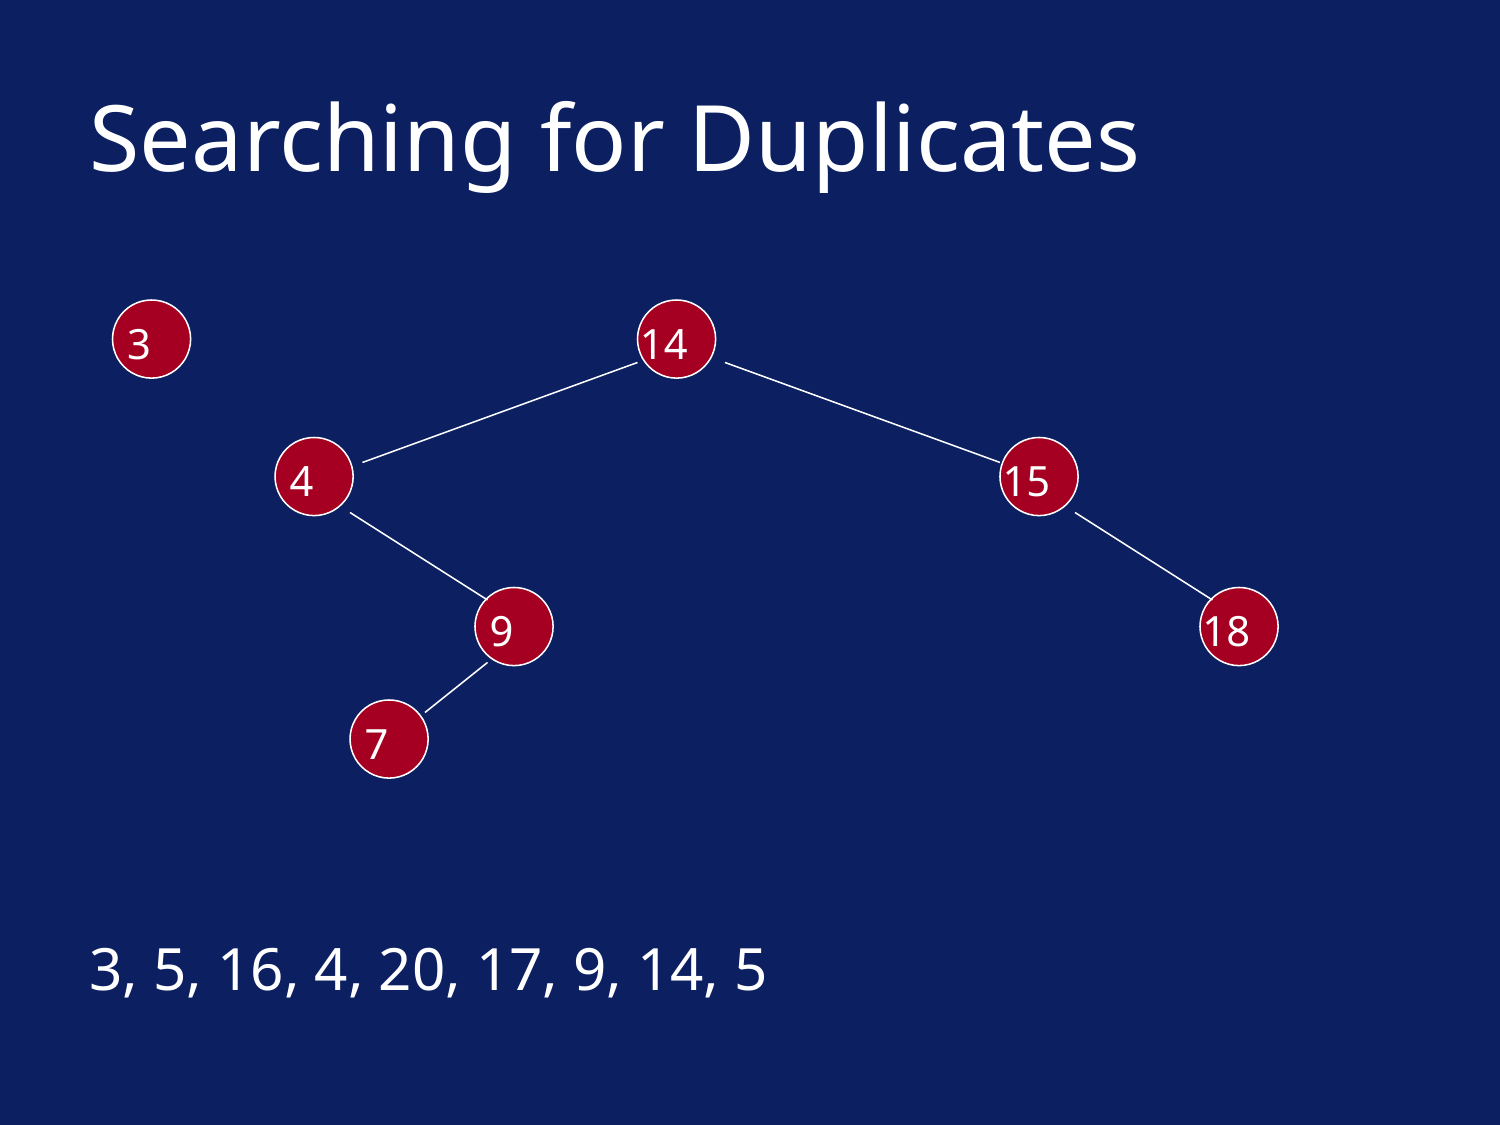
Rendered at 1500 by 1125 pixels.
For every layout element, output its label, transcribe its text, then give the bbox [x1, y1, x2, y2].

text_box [987, 437, 1079, 526]
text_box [1187, 587, 1279, 676]
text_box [424, 662, 488, 713]
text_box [349, 512, 488, 601]
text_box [724, 362, 1001, 463]
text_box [337, 699, 429, 789]
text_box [1074, 512, 1213, 601]
list 3, 5, 16, 4, 20, 17, 9, 14, 5 [74, 924, 1425, 1038]
title Searching for Duplicates [74, 59, 1425, 210]
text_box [262, 437, 354, 526]
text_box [99, 299, 191, 389]
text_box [624, 299, 716, 389]
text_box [362, 362, 638, 463]
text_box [462, 587, 554, 676]
